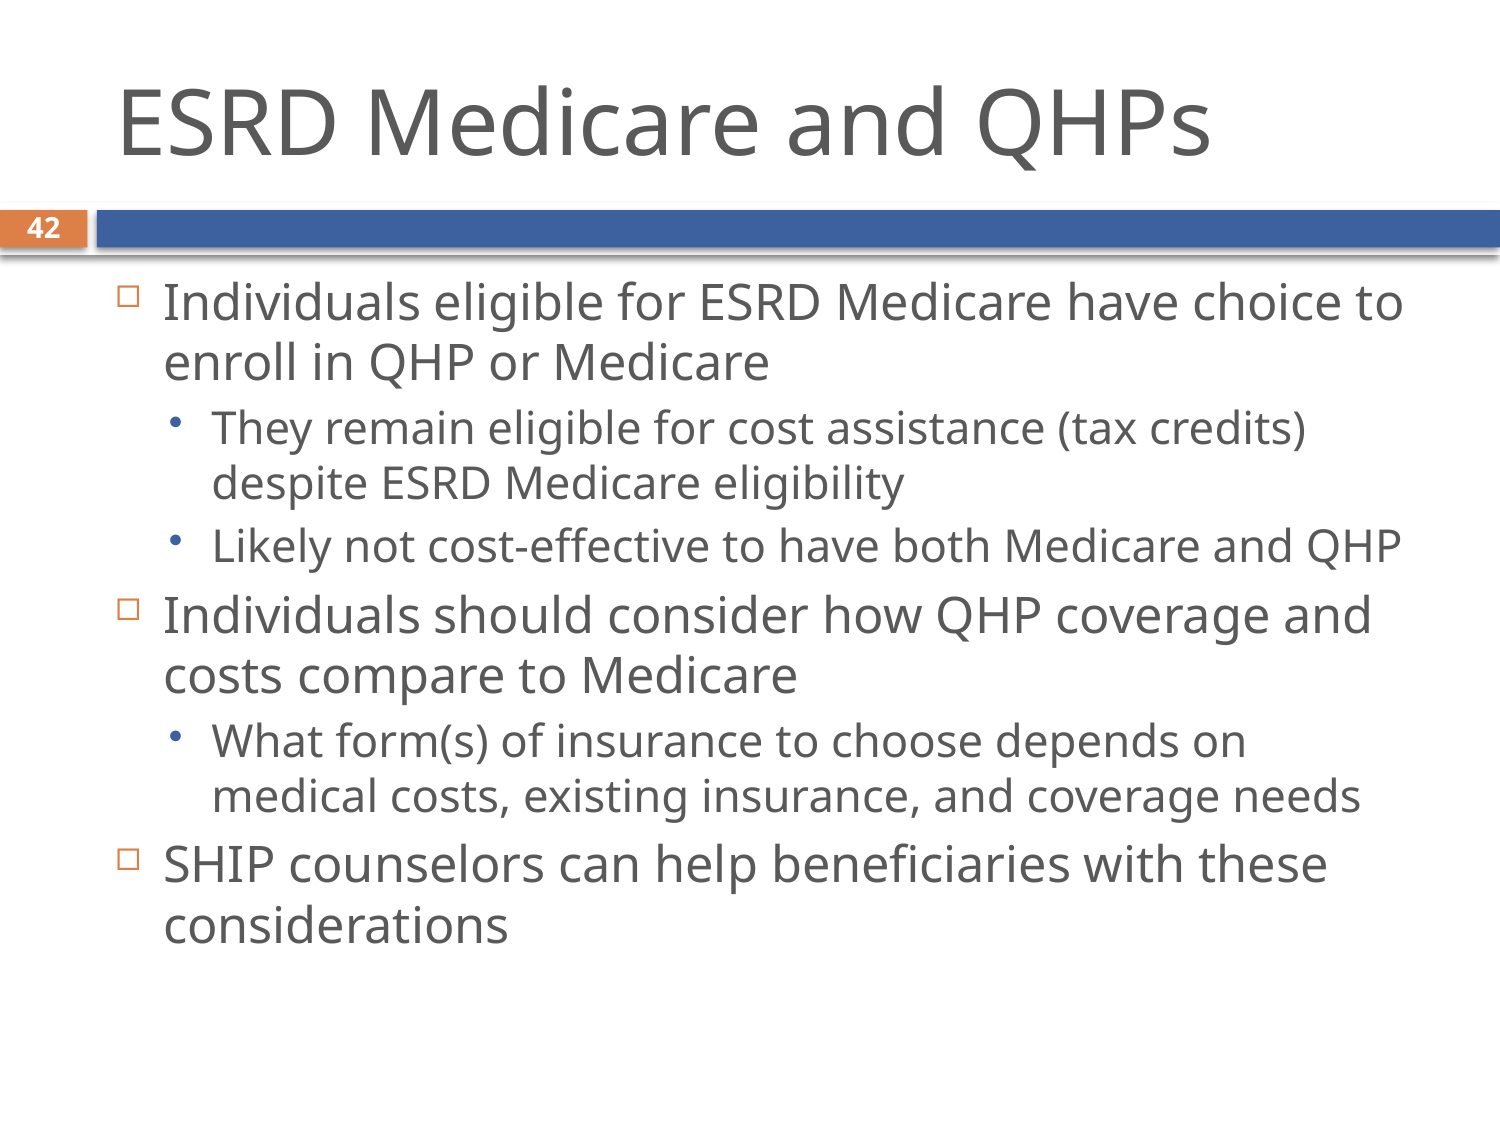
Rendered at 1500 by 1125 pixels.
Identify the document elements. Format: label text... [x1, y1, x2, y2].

title ESRD Medicare and QHPs [100, 37, 1438, 200]
slide_number 42 [0, 208, 88, 249]
list Individuals eligible for ESRD Medicare have choice to enroll in QHP or Medicare They remain eligible for cost assistance (tax credits) despite ESRD Medicare eligibility Likely not cost-effective to have both Medicare and QHP Individuals should consider how QHP coverage and costs compare to Medicare What form(s) of insurance to choose depends on medical costs, existing insurance, and coverage needs SHIP counselors can help beneficiaries with these considerations [100, 262, 1438, 1000]
